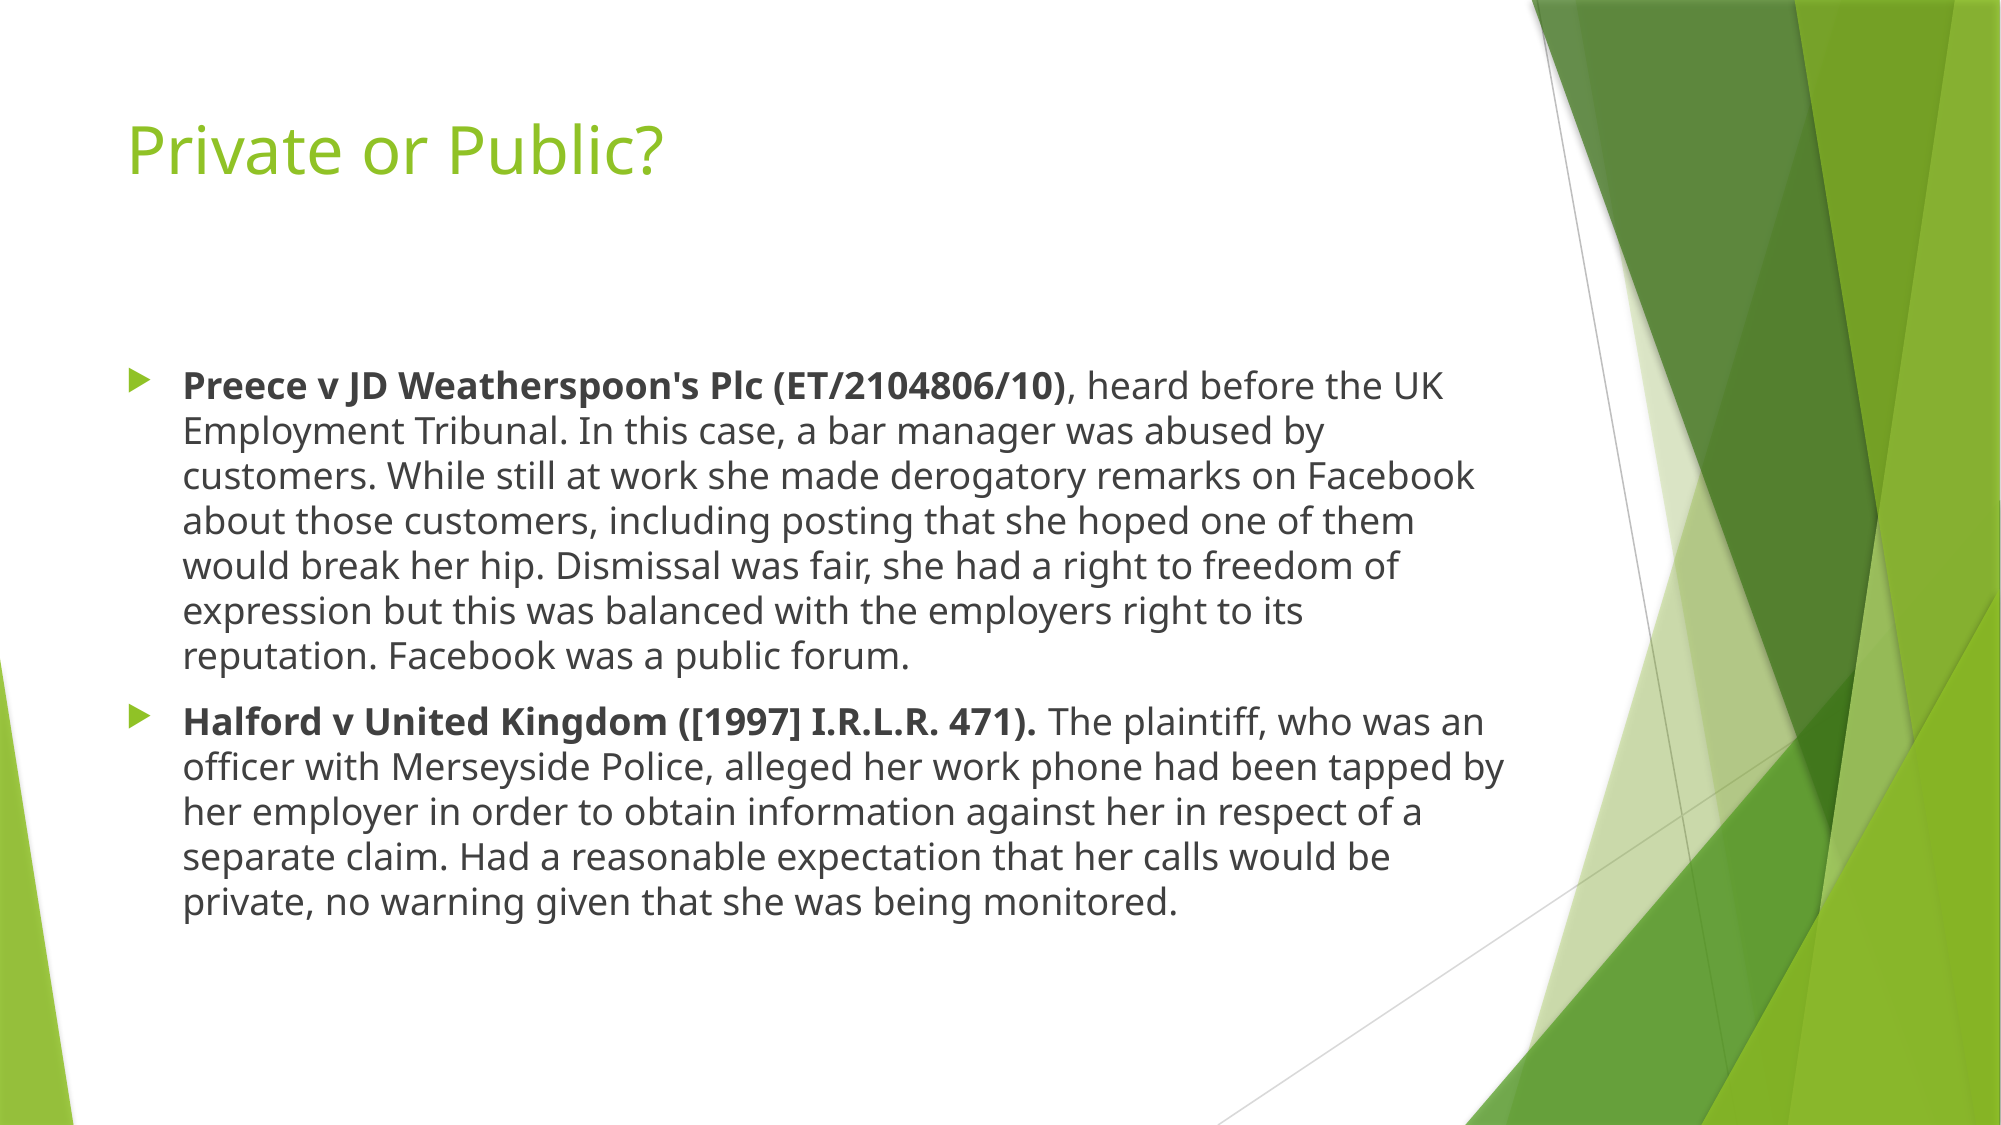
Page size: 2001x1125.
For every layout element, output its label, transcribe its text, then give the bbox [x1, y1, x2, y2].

title Private or Public? [111, 99, 1522, 317]
list Preece v JD Weatherspoon's Plc (ET/2104806/10), heard before the UK Employment Tribunal. In this case, a bar manager was abused by customers. While still at work she made derogatory remarks on Facebook about those customers, including posting that she hoped one of them would break her hip. Dismissal was fair, she had a right to freedom of expression but this was balanced with the employers right to its reputation. Facebook was a public forum. Halford v United Kingdom ([1997] I.R.L.R. 471). The plaintiff, who was an officer with Merseyside Police, alleged her work phone had been tapped by her employer in order to obtain information against her in respect of a separate claim. Had a reasonable expectation that her calls would be private, no warning given that she was being monitored. [111, 354, 1522, 992]
